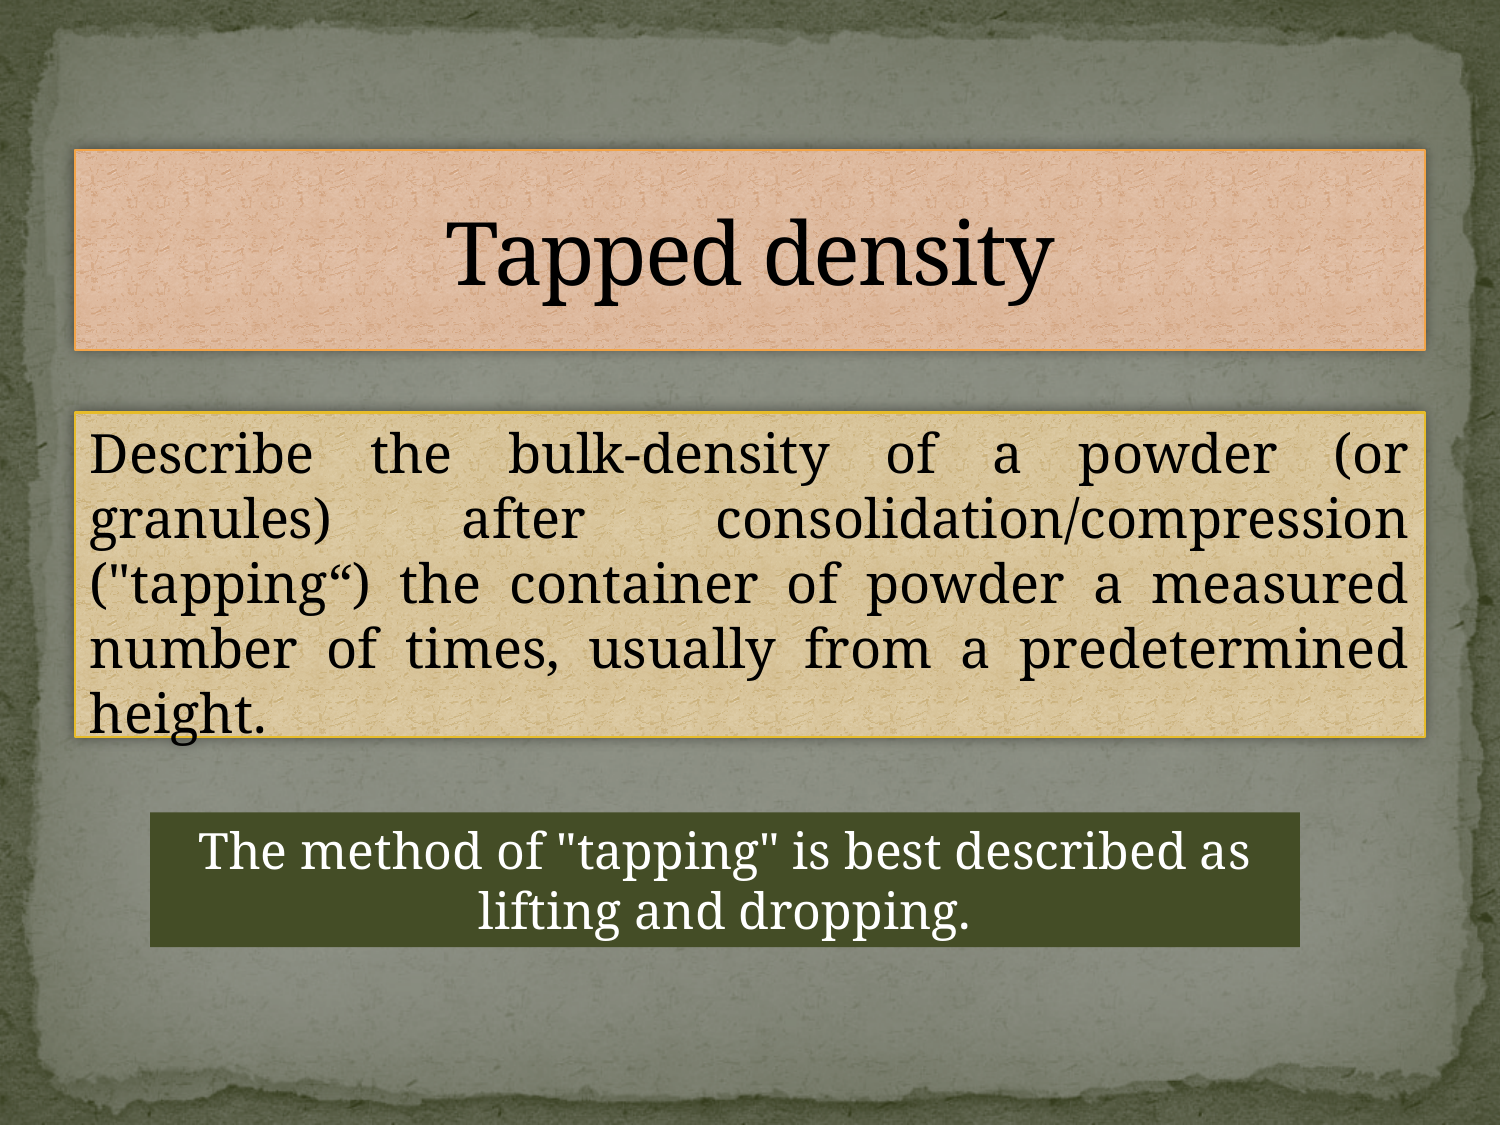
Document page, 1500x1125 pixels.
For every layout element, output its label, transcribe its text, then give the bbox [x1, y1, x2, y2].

text_box The method of "tapping" is best described as lifting and dropping. [150, 812, 1300, 948]
list Describe the bulk-density of a powder (or granules) after consolidation/compression ("tapping“) the container of powder a measured number of times, usually from a predetermined height. [74, 411, 1426, 738]
title Tapped density [74, 149, 1426, 351]
